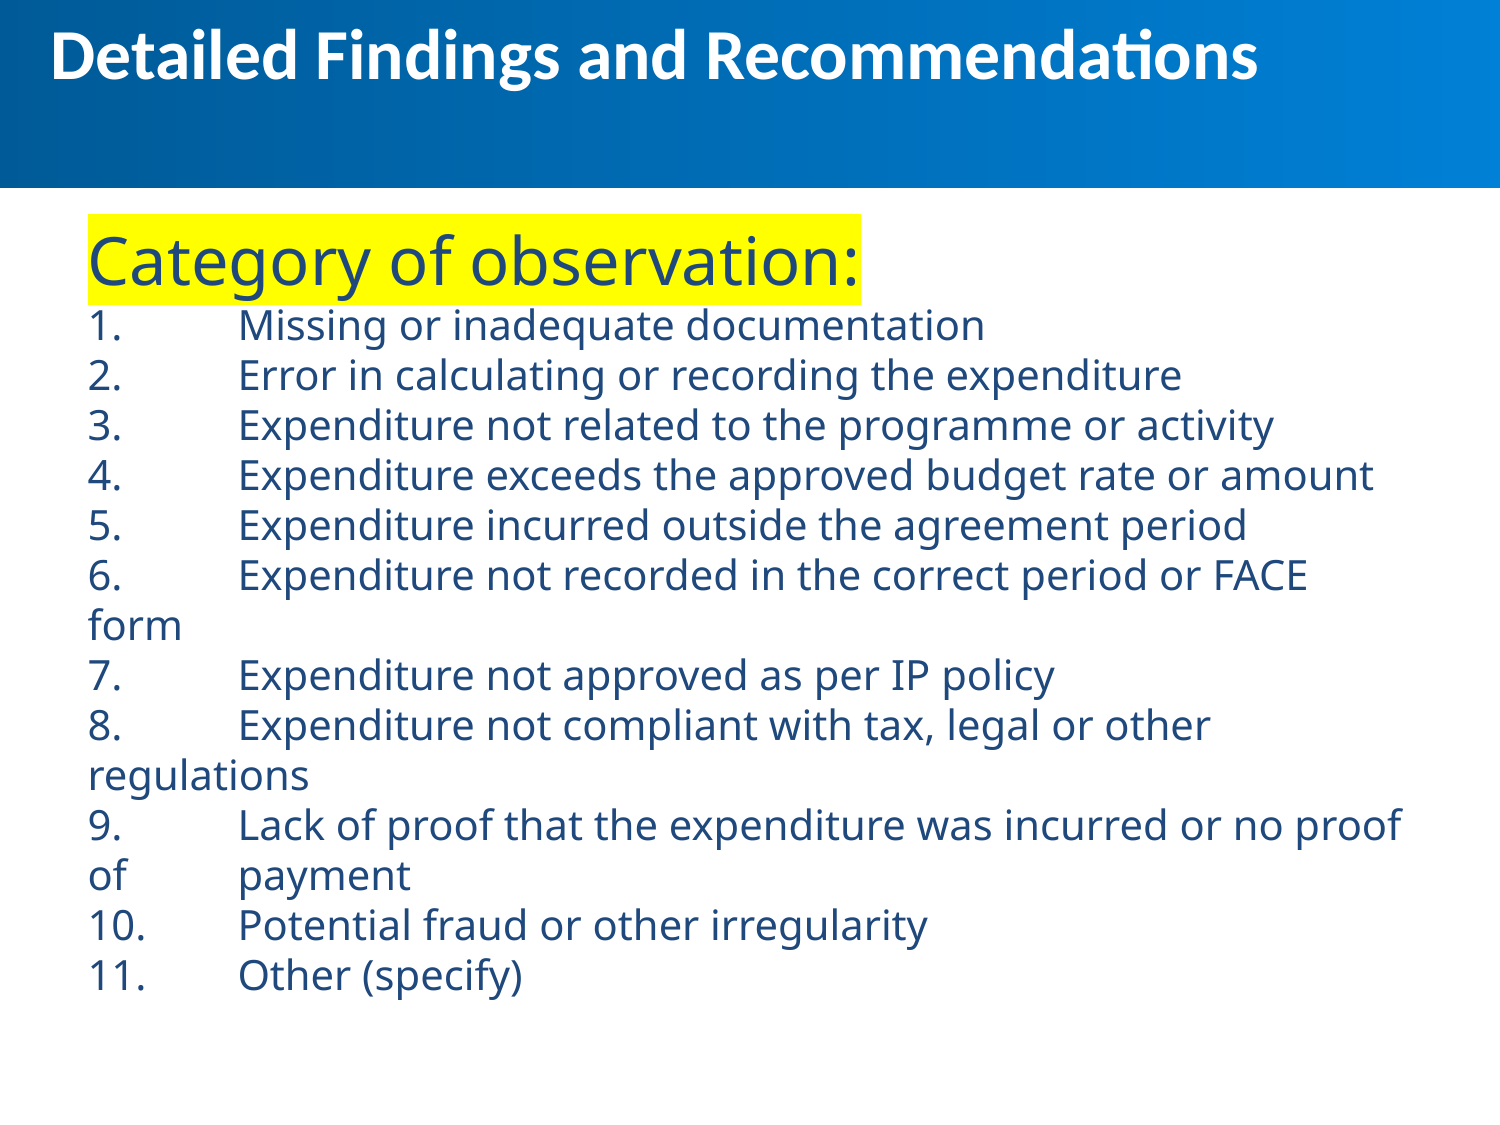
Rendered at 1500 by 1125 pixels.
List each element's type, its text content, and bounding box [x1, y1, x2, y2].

title Detailed Findings and Recommendations [0, 0, 1500, 191]
text_box Category of observation: 1. Missing or inadequate documentation 2. Error in calculating or recording the expenditure 3. Expenditure not related to the programme or activity 4. Expenditure exceeds the approved budget rate or amount 5. Expenditure incurred outside the agreement period 6. Expenditure not recorded in the correct period or FACE form 7. Expenditure not approved as per IP policy 8. Expenditure not compliant with tax, legal or other regulations 9. Lack of proof that the expenditure was incurred or no proof of payment 10. Potential fraud or other irregularity 11. Other (specify) [72, 211, 1428, 1007]
